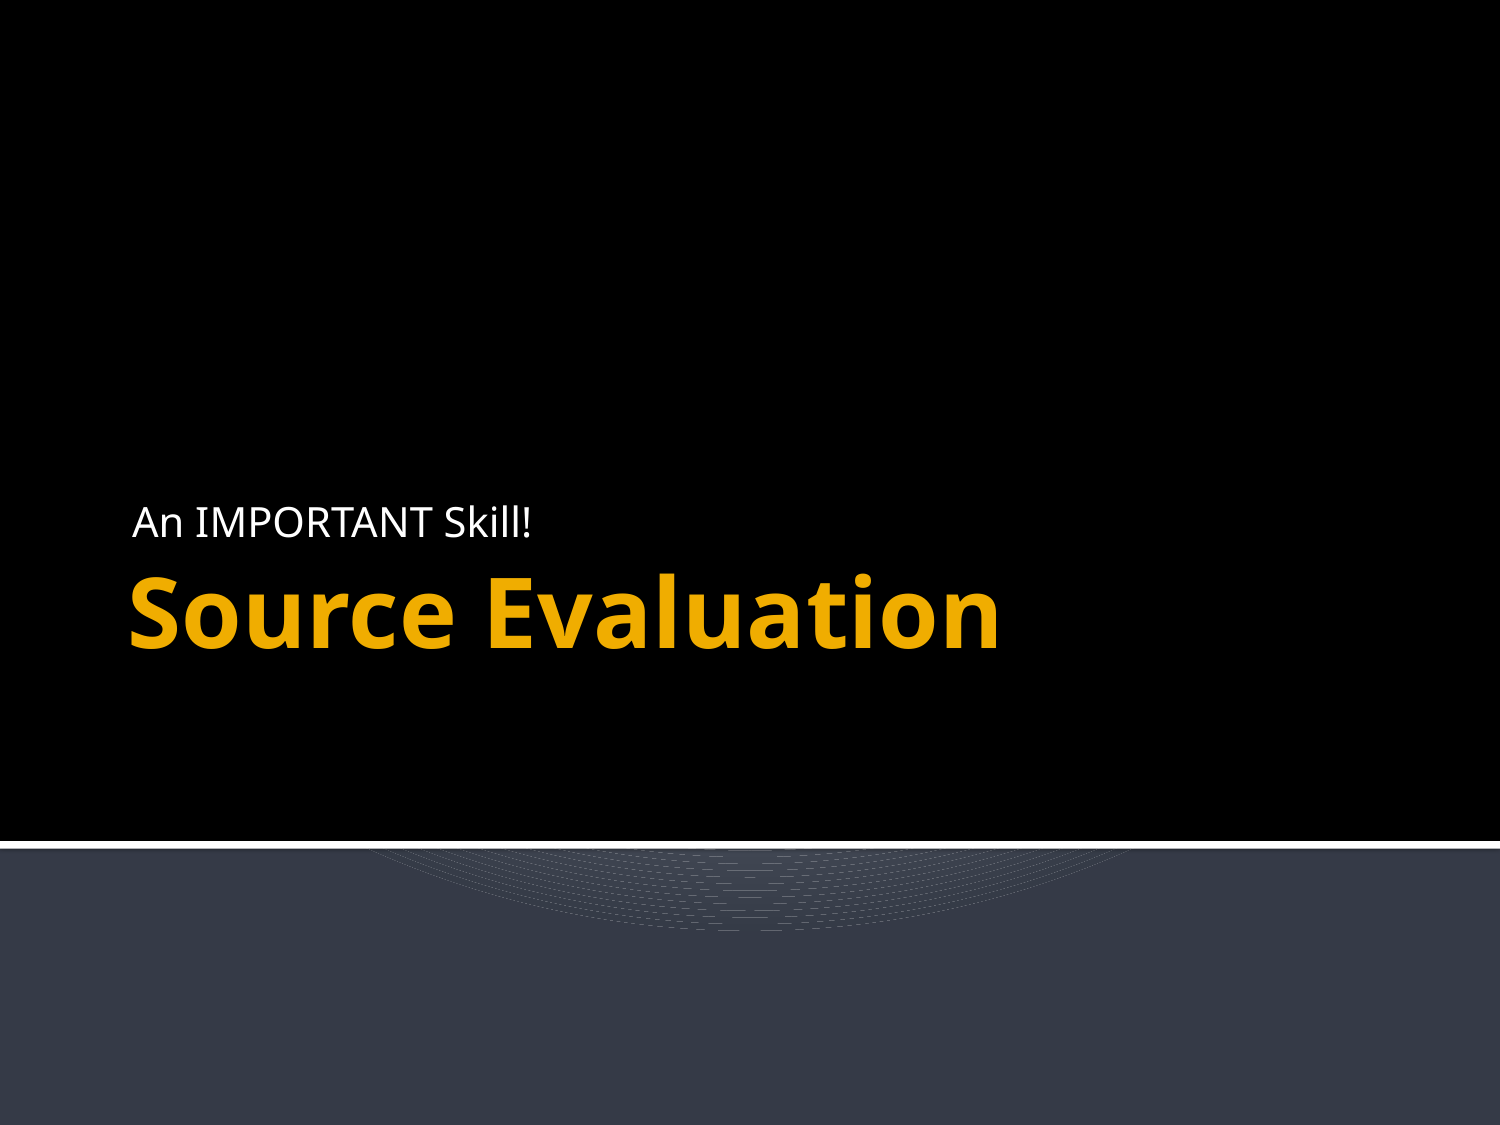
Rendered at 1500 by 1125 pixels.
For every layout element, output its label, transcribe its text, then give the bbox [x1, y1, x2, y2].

subtitle An IMPORTANT Skill! [112, 299, 1438, 546]
title Source Evaluation [112, 550, 1438, 825]
